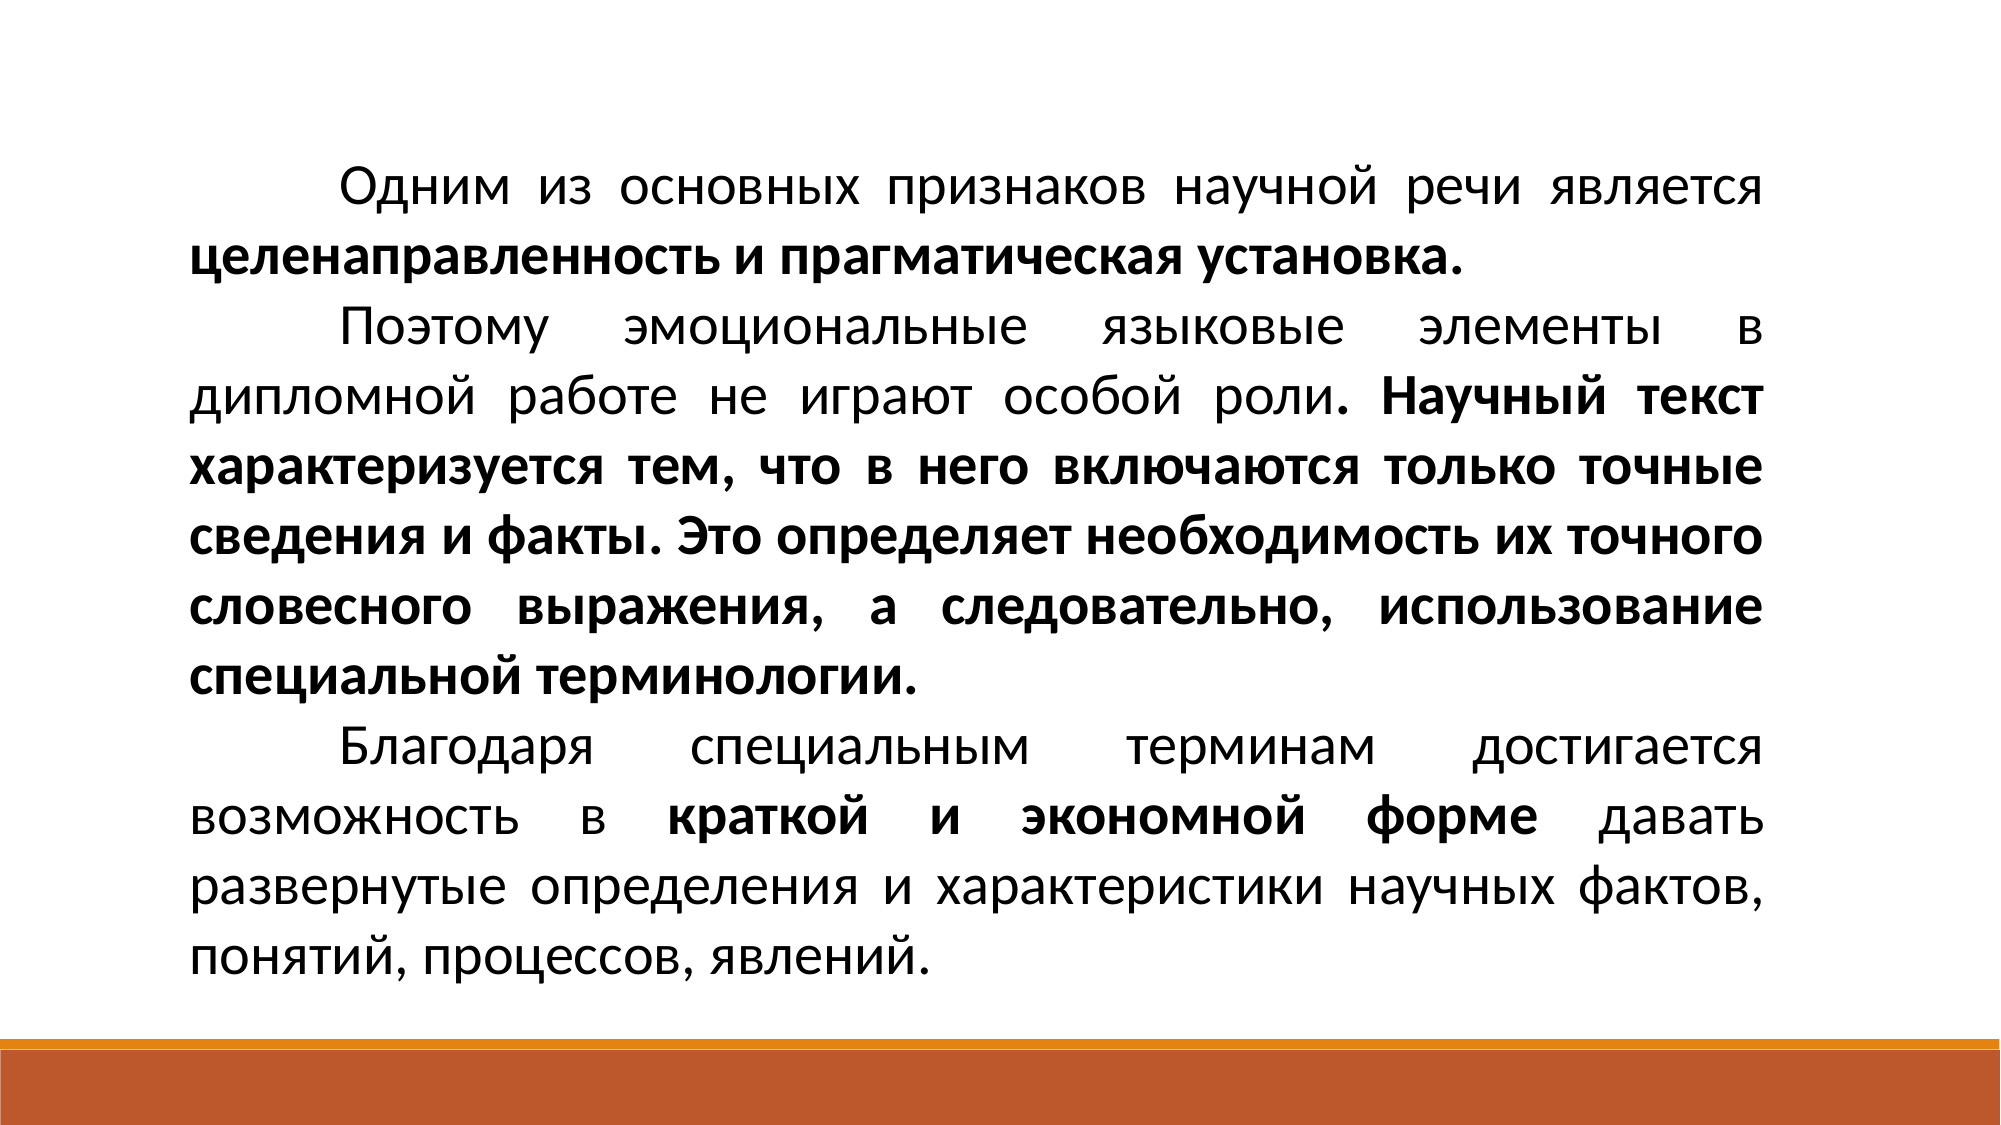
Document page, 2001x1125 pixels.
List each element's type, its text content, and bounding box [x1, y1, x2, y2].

text_box Одним из основных признаков научной речи является целенаправленность и прагматическая установка. Поэтому эмоциональные языковые элементы в дипломной работе не играют особой роли. Научный текст характеризуется тем, что в него включаются только точные сведения и факты. Это определяет необходимость их точного словесного выражения, а следовательно, использование специальной терминологии. Благодаря специальным терминам достигается возможность в краткой и экономной форме давать развернутые определения и характеристики научных фактов, понятий, процессов, явлений. [174, 139, 1780, 994]
